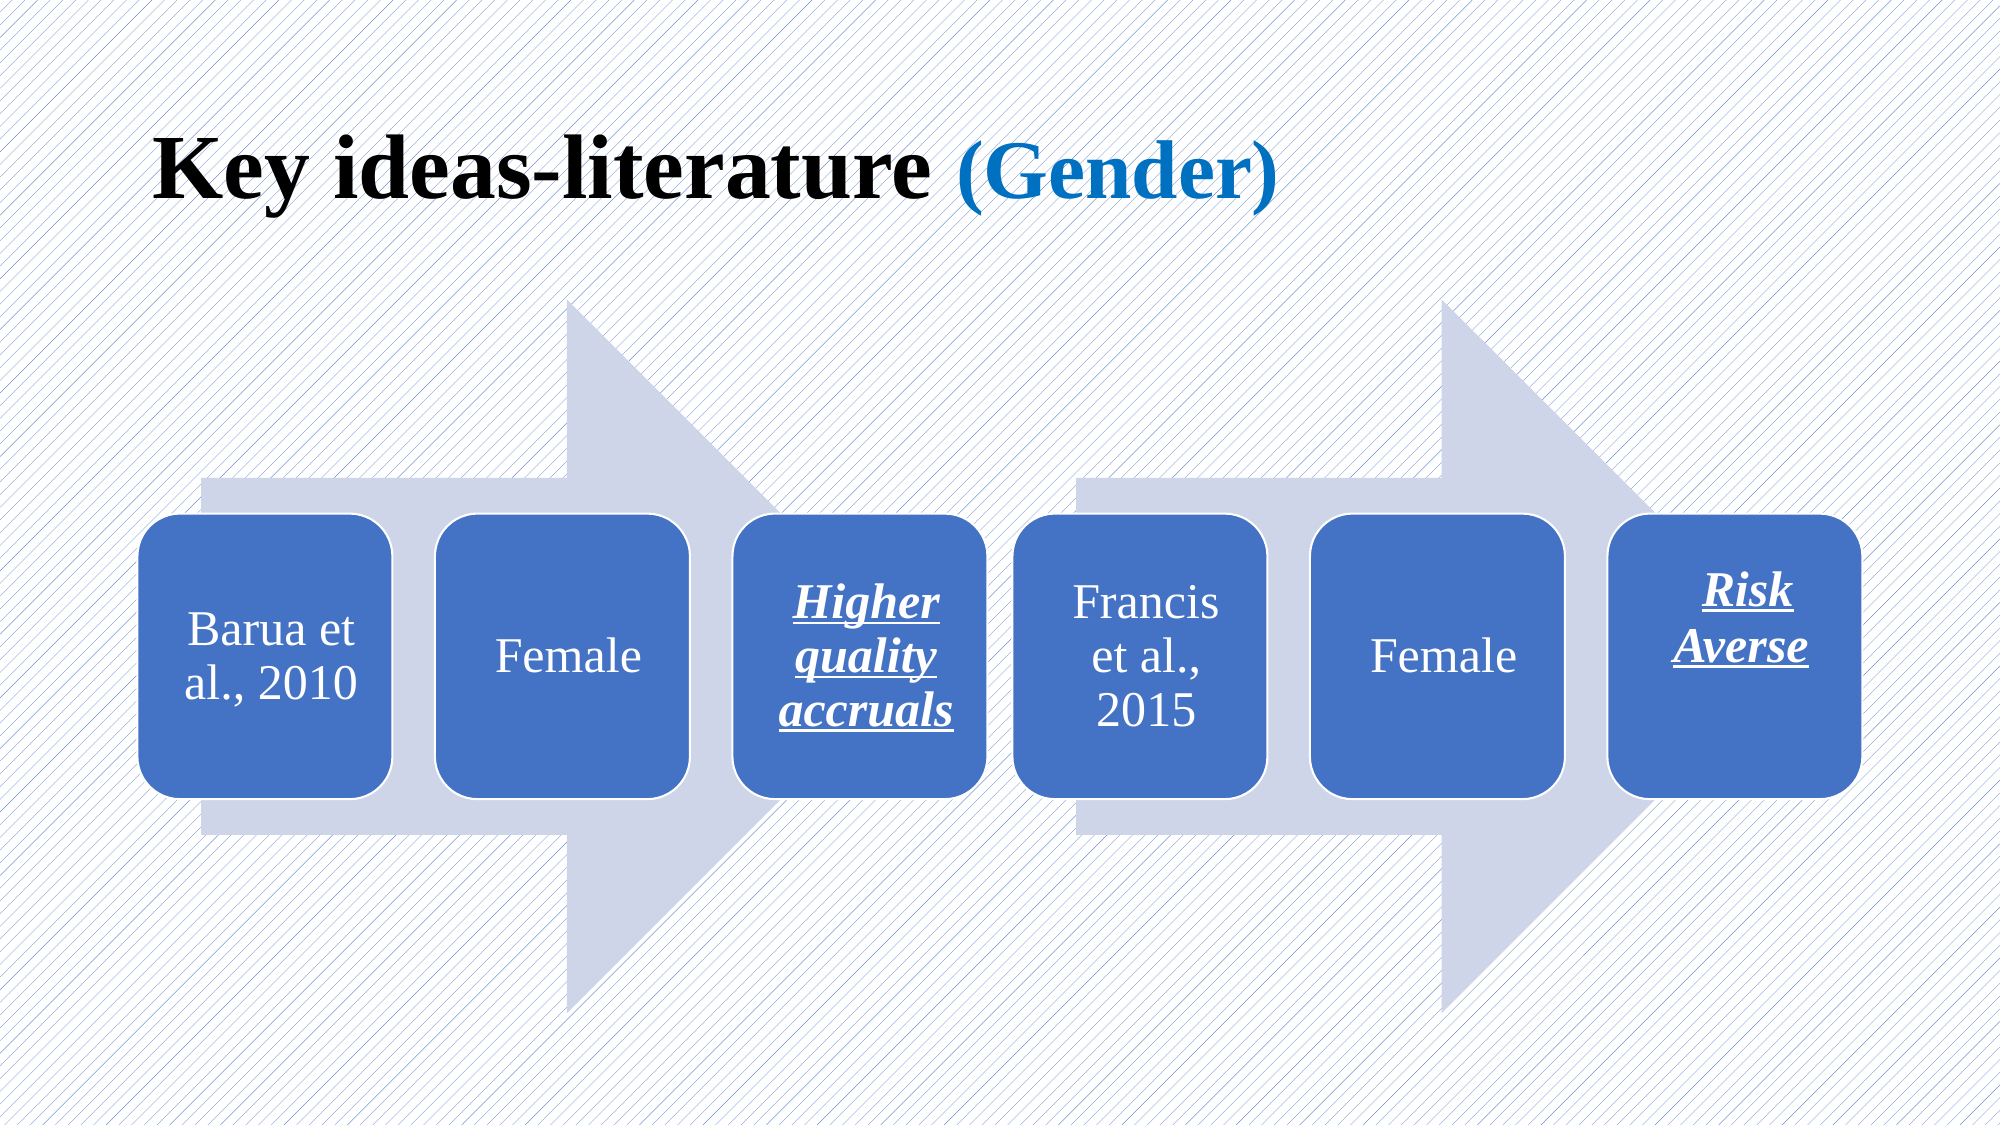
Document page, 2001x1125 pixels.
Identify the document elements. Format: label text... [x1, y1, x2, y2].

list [137, 299, 988, 1014]
title Key ideas-literature (Gender) [137, 59, 1863, 278]
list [1012, 299, 1863, 1014]
